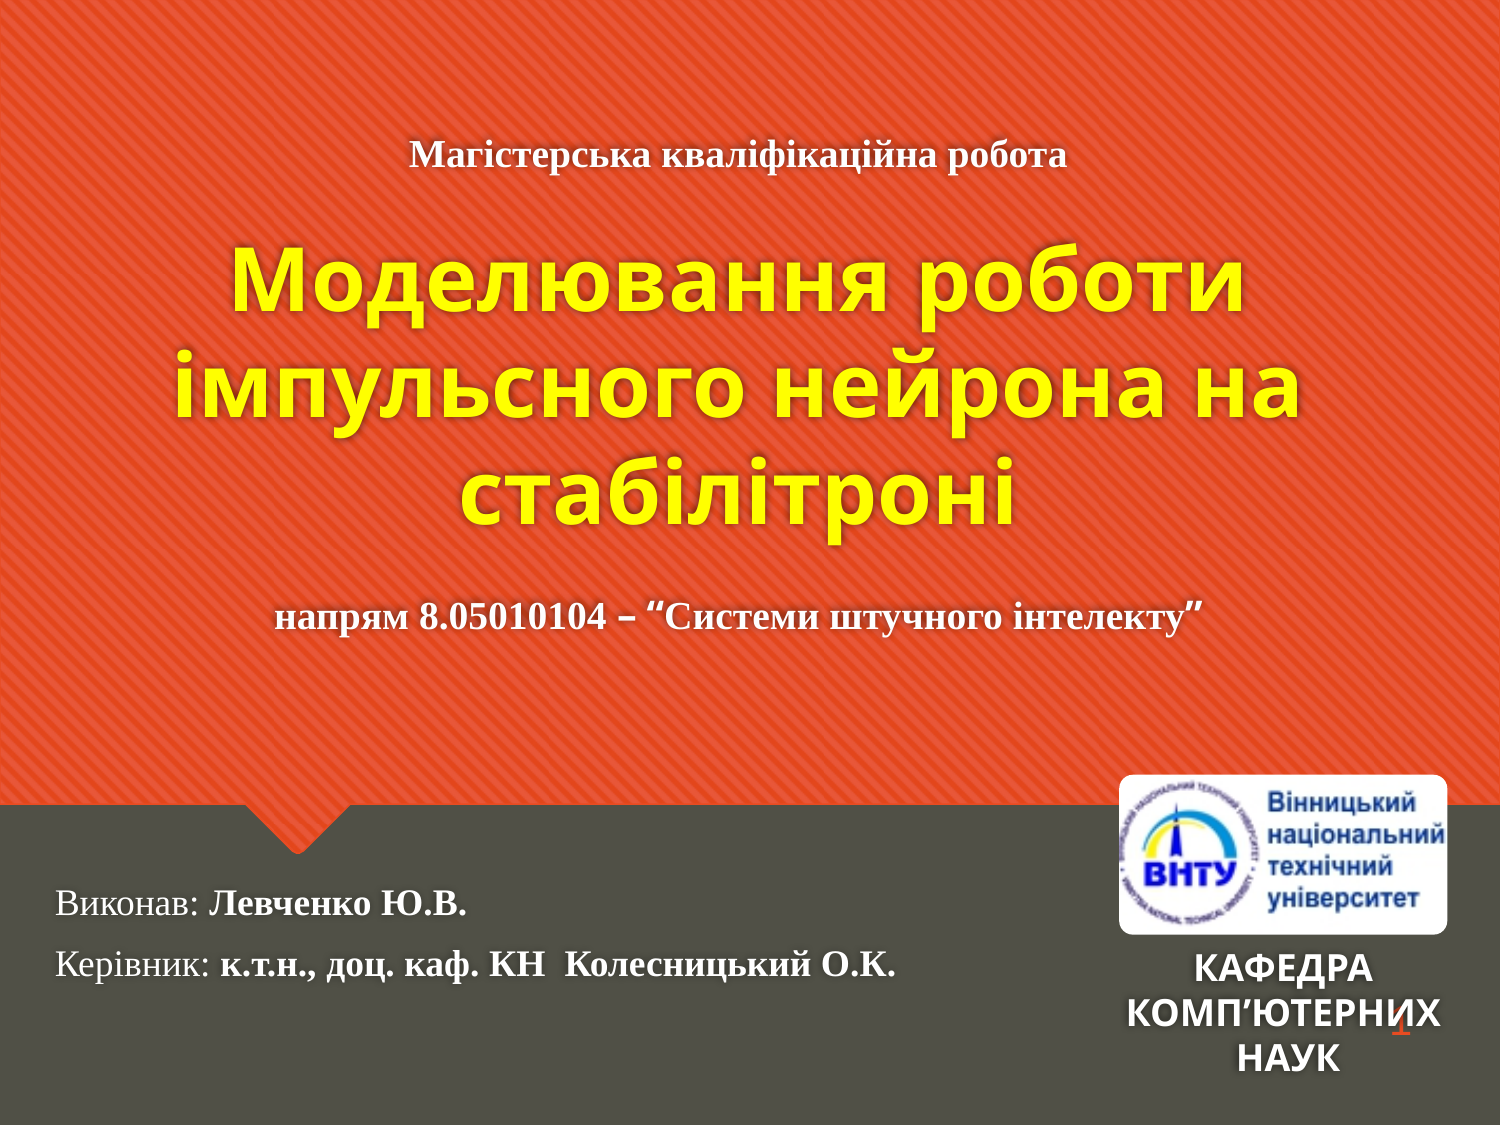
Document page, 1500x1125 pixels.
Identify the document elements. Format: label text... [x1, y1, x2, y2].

subtitle Виконав: Левченко Ю.В. Керівник: к.т.н., доц. каф. КН Колесницький О.К. [29, 875, 1118, 1065]
title Магістерська кваліфікаційна робота Моделювання роботи імпульсного нейрона на стабілітроні напрям 8.05010104 – “Системи штучного інтелекту” [29, 117, 1448, 645]
picture [1118, 774, 1448, 935]
text_box КАФЕДРА КОМП’ЮТЕРНИХ НАУК [763, 934, 1500, 1087]
